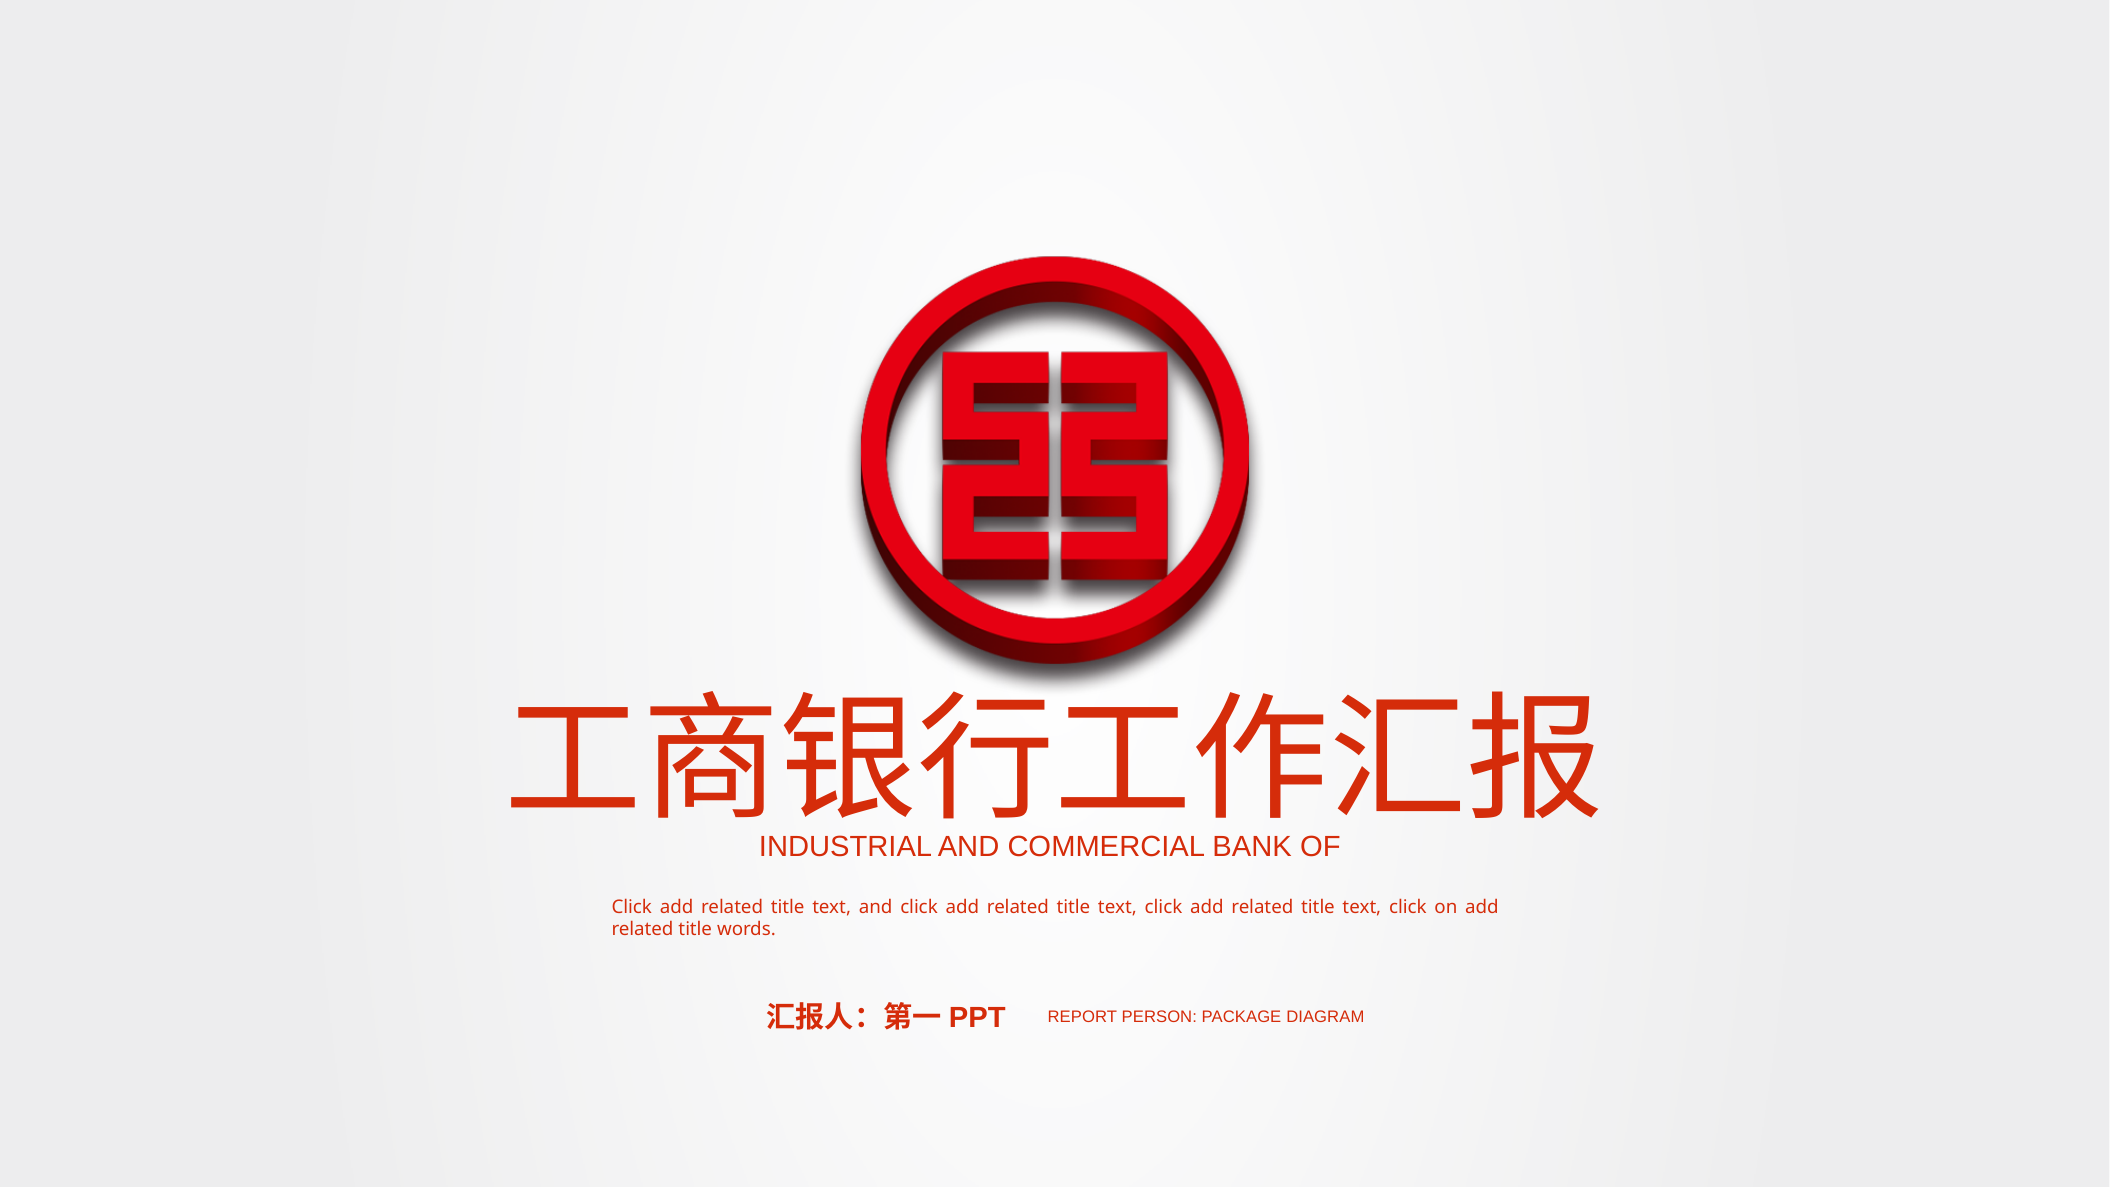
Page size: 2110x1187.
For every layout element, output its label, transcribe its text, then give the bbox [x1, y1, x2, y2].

picture [0, 0, 2110, 1187]
text_box Click add related title text, and click add related title text, click add related title text, click on add related title words. [600, 888, 1509, 946]
text_box INDUSTRIAL AND COMMERCIAL BANK OF [747, 821, 1362, 868]
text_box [717, 990, 1392, 1042]
text_box 工商银行工作汇报 [493, 664, 1617, 841]
